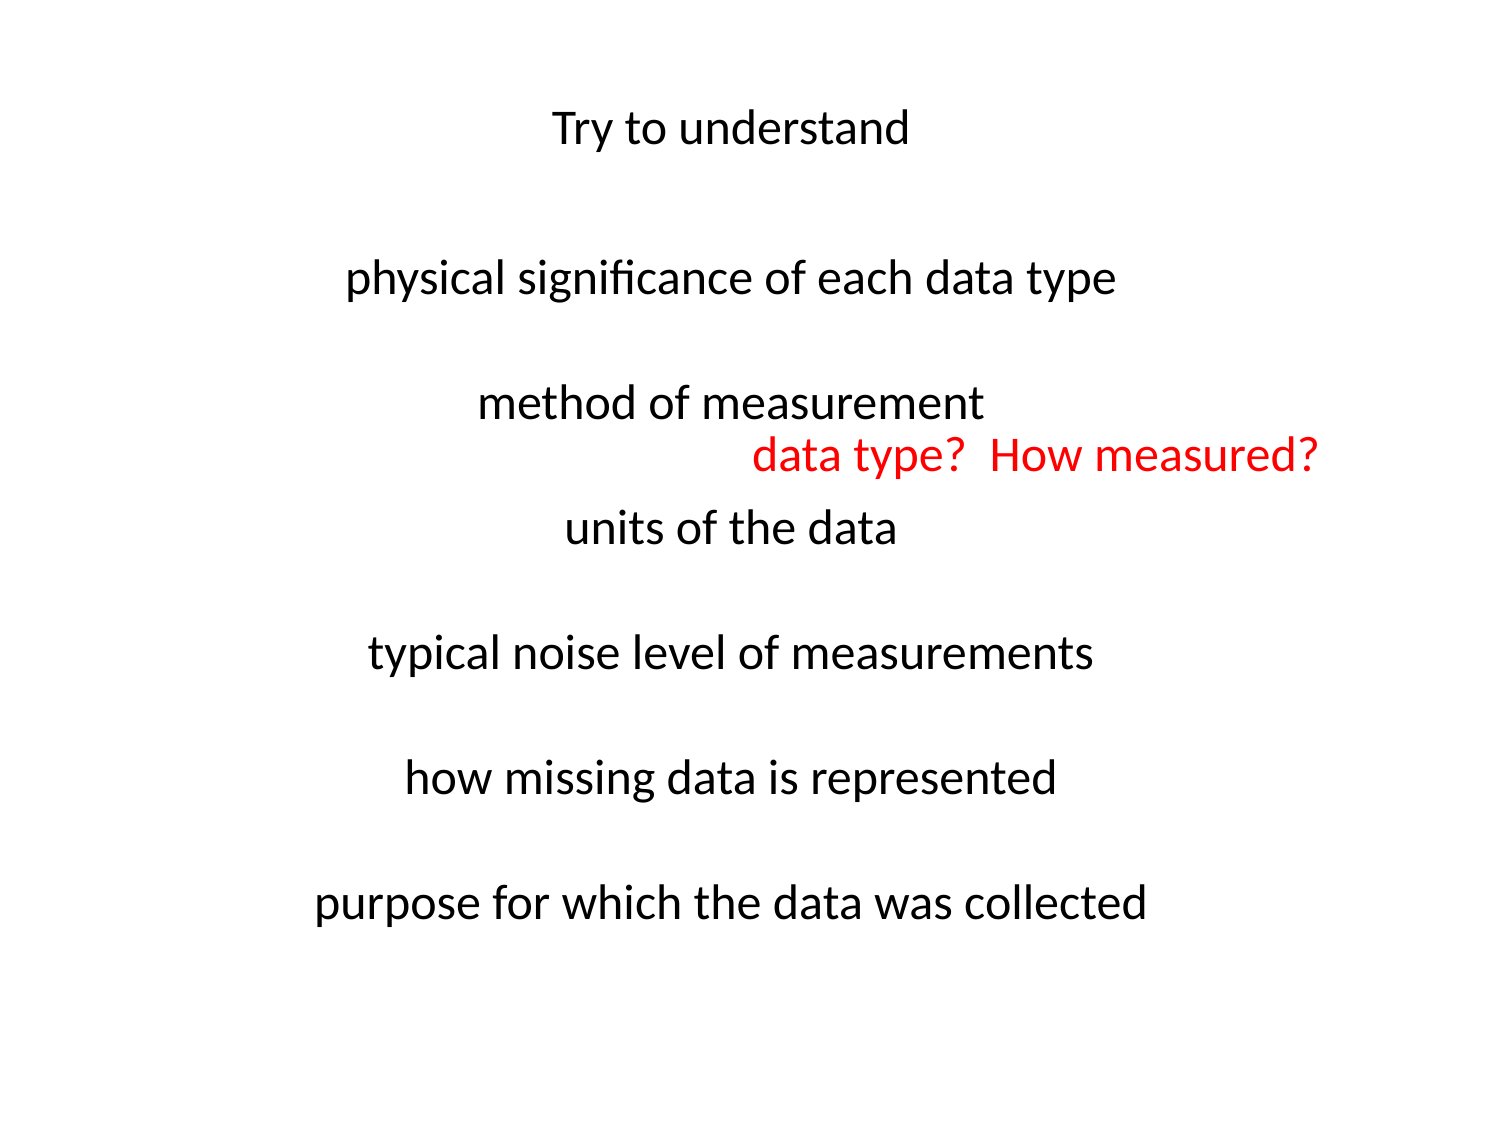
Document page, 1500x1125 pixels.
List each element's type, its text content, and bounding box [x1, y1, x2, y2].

text_box Try to understand [287, 87, 1175, 163]
text_box units of the data [287, 487, 1175, 562]
text_box typical noise level of measurements [287, 611, 1175, 687]
text_box method of measurement [287, 362, 1175, 438]
text_box how missing data is represented [287, 736, 1175, 812]
text_box physical significance of each data type [287, 237, 1175, 313]
text_box data type? How measured? [737, 413, 1488, 489]
text_box purpose for which the data was collected [287, 861, 1175, 937]
